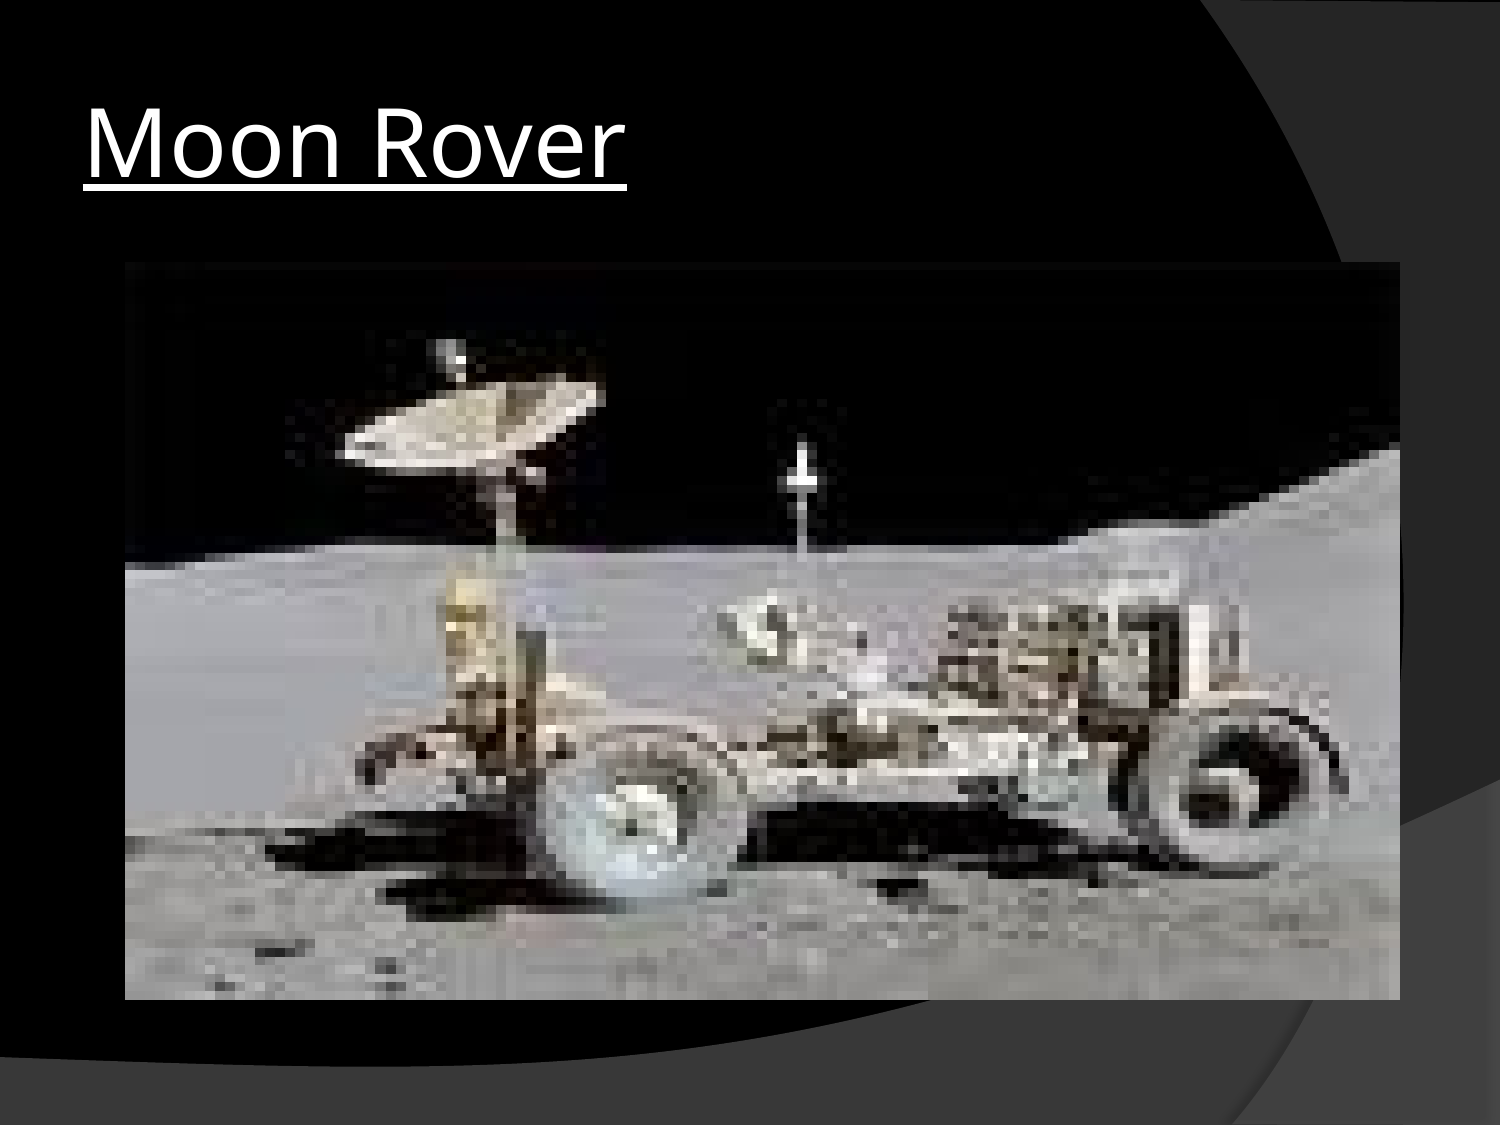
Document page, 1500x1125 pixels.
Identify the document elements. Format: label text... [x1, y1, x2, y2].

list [124, 262, 1401, 1001]
title Moon Rover [75, 45, 1300, 233]
